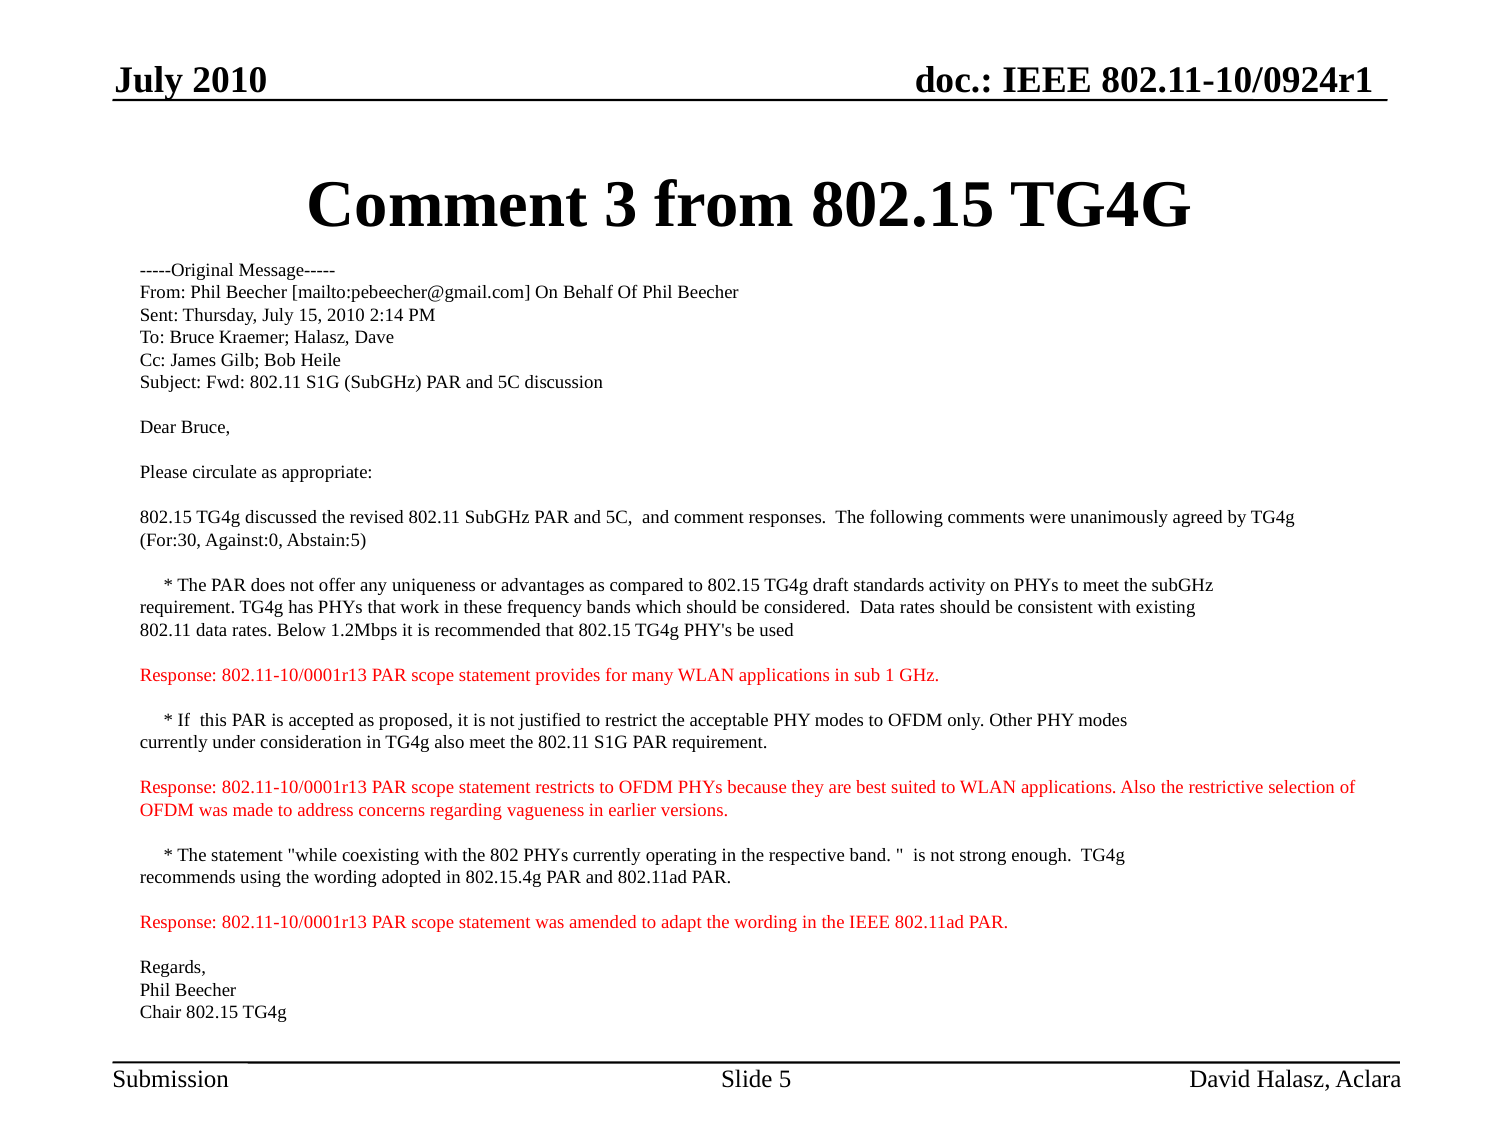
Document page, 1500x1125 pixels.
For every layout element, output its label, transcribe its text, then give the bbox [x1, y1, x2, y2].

slide_number Slide 5 [712, 1061, 800, 1093]
text_box -----Original Message----- From: Phil Beecher [mailto:pebeecher@gmail.com] On Behalf Of Phil Beecher Sent: Thursday, July 15, 2010 2:14 PM To: Bruce Kraemer; Halasz, Dave Cc: James Gilb; Bob Heile Subject: Fwd: 802.11 S1G (SubGHz) PAR and 5C discussion Dear Bruce, Please circulate as appropriate: 802.15 TG4g discussed the revised 802.11 SubGHz PAR and 5C, and comment responses. The following comments were unanimously agreed by TG4g (For:30, Against:0, Abstain:5) * The PAR does not offer any uniqueness or advantages as compared to 802.15 TG4g draft standards activity on PHYs to meet the subGHz requirement. TG4g has PHYs that work in these frequency bands which should be considered. Data rates should be consistent with existing 802.11 data rates. Below 1.2Mbps it is recommended that 802.15 TG4g PHY's be used Response: 802.11-10/0001r13 PAR scope statement provides for many WLAN applications in sub 1 GHz. * If this PAR is accepted as proposed, it is not justified to restrict the acceptable PHY modes to OFDM only. Other PHY modes currently under consideration in TG4g also meet the 802.11 S1G PAR requirement. Response: 802.11-10/0001r13 PAR scope statement restricts to OFDM PHYs because they are best suited to WLAN applications. Also the restrictive selection of OFDM was made to address concerns regarding vagueness in earlier versions. * The statement "while coexisting with the 802 PHYs currently operating in the respective band. " is not strong enough. TG4g recommends using the wording adopted in 802.15.4g PAR and 802.11ad PAR. Response: 802.11-10/0001r13 PAR scope statement was amended to adapt the wording in the IEEE 802.11ad PAR. Regards, Phil Beecher Chair 802.15 TG4g [124, 249, 1400, 1060]
title Comment 3 from 802.15 TG4G [112, 112, 1388, 288]
footer David Halasz, Aclara [1185, 1061, 1402, 1093]
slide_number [114, 54, 270, 101]
